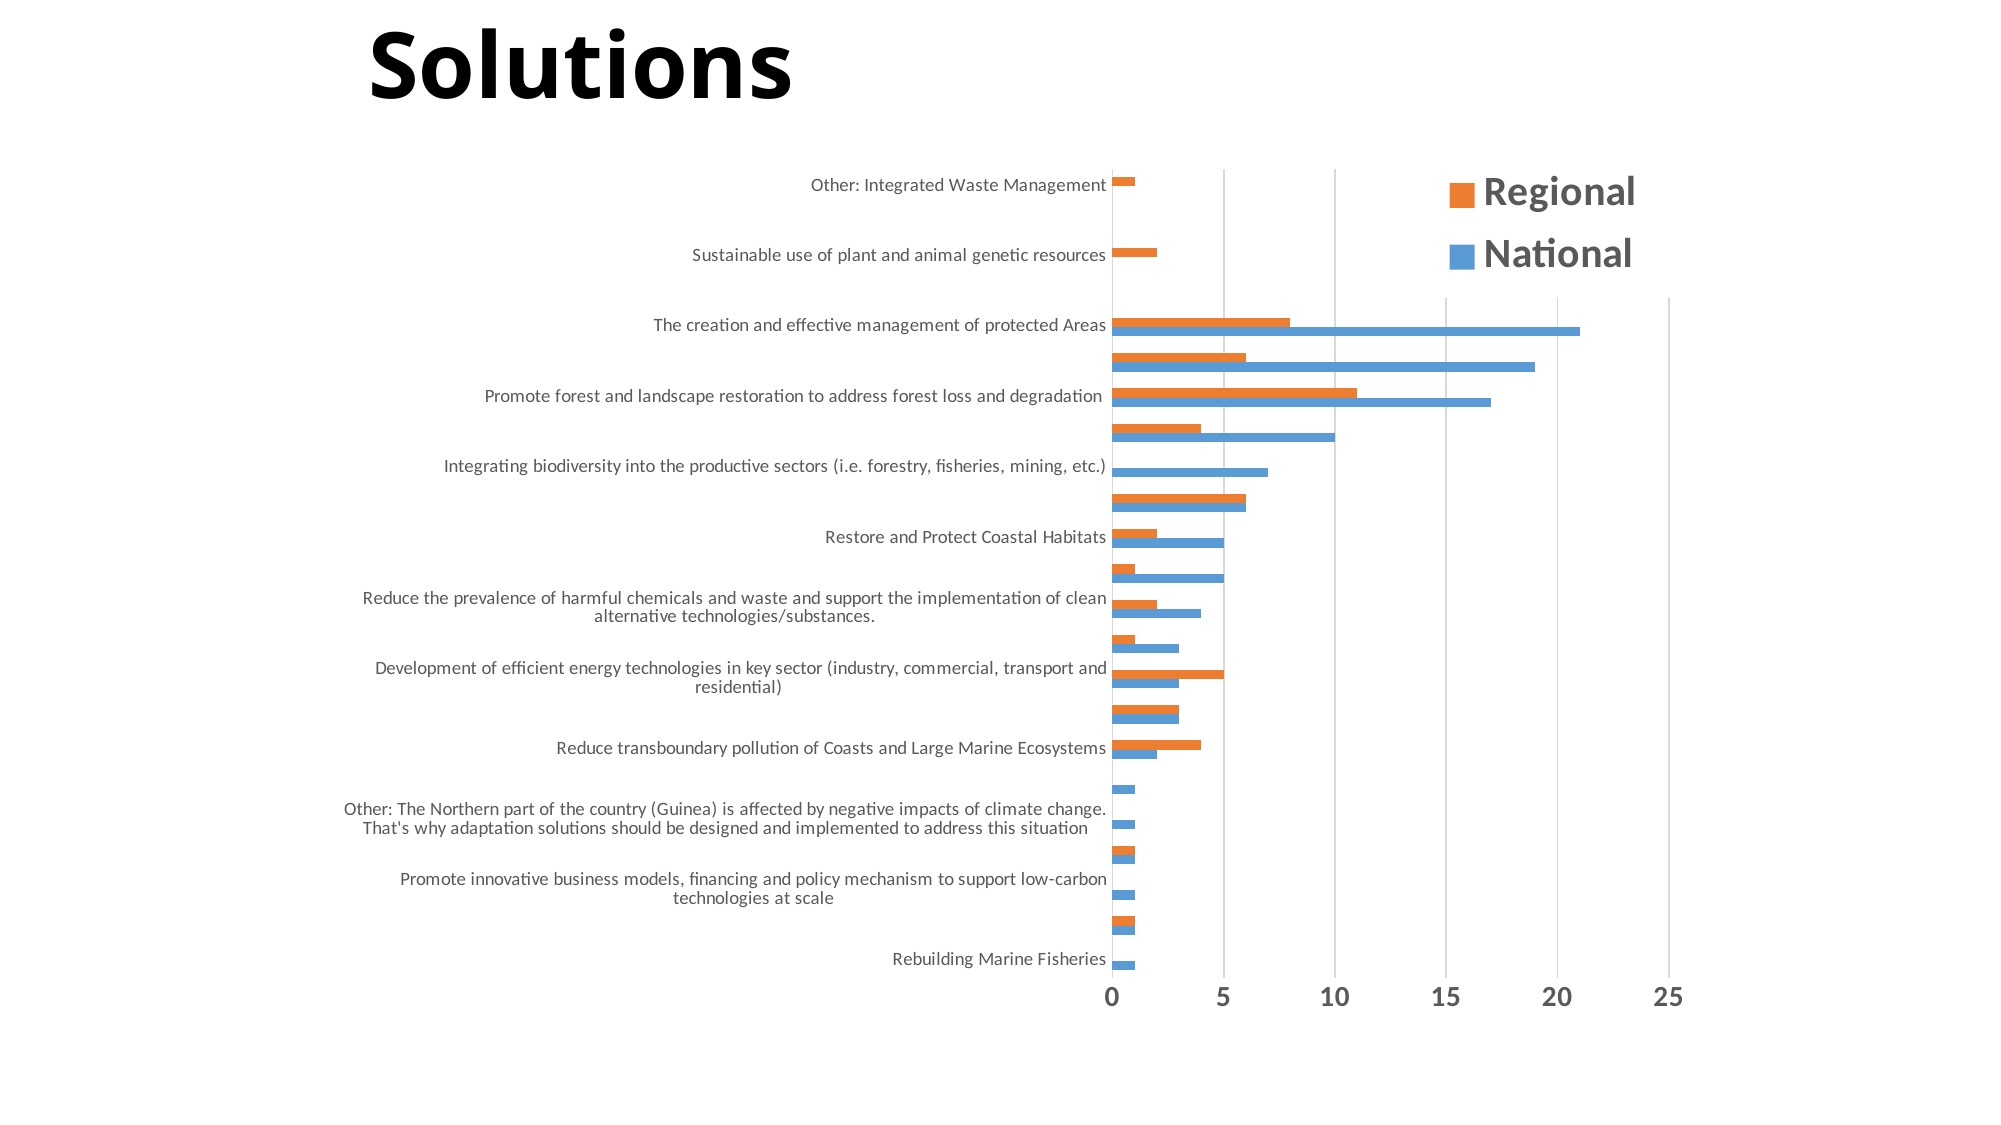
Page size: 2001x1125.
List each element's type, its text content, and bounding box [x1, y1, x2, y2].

chart [316, 149, 1713, 1103]
title Solutions [353, 22, 1647, 115]
